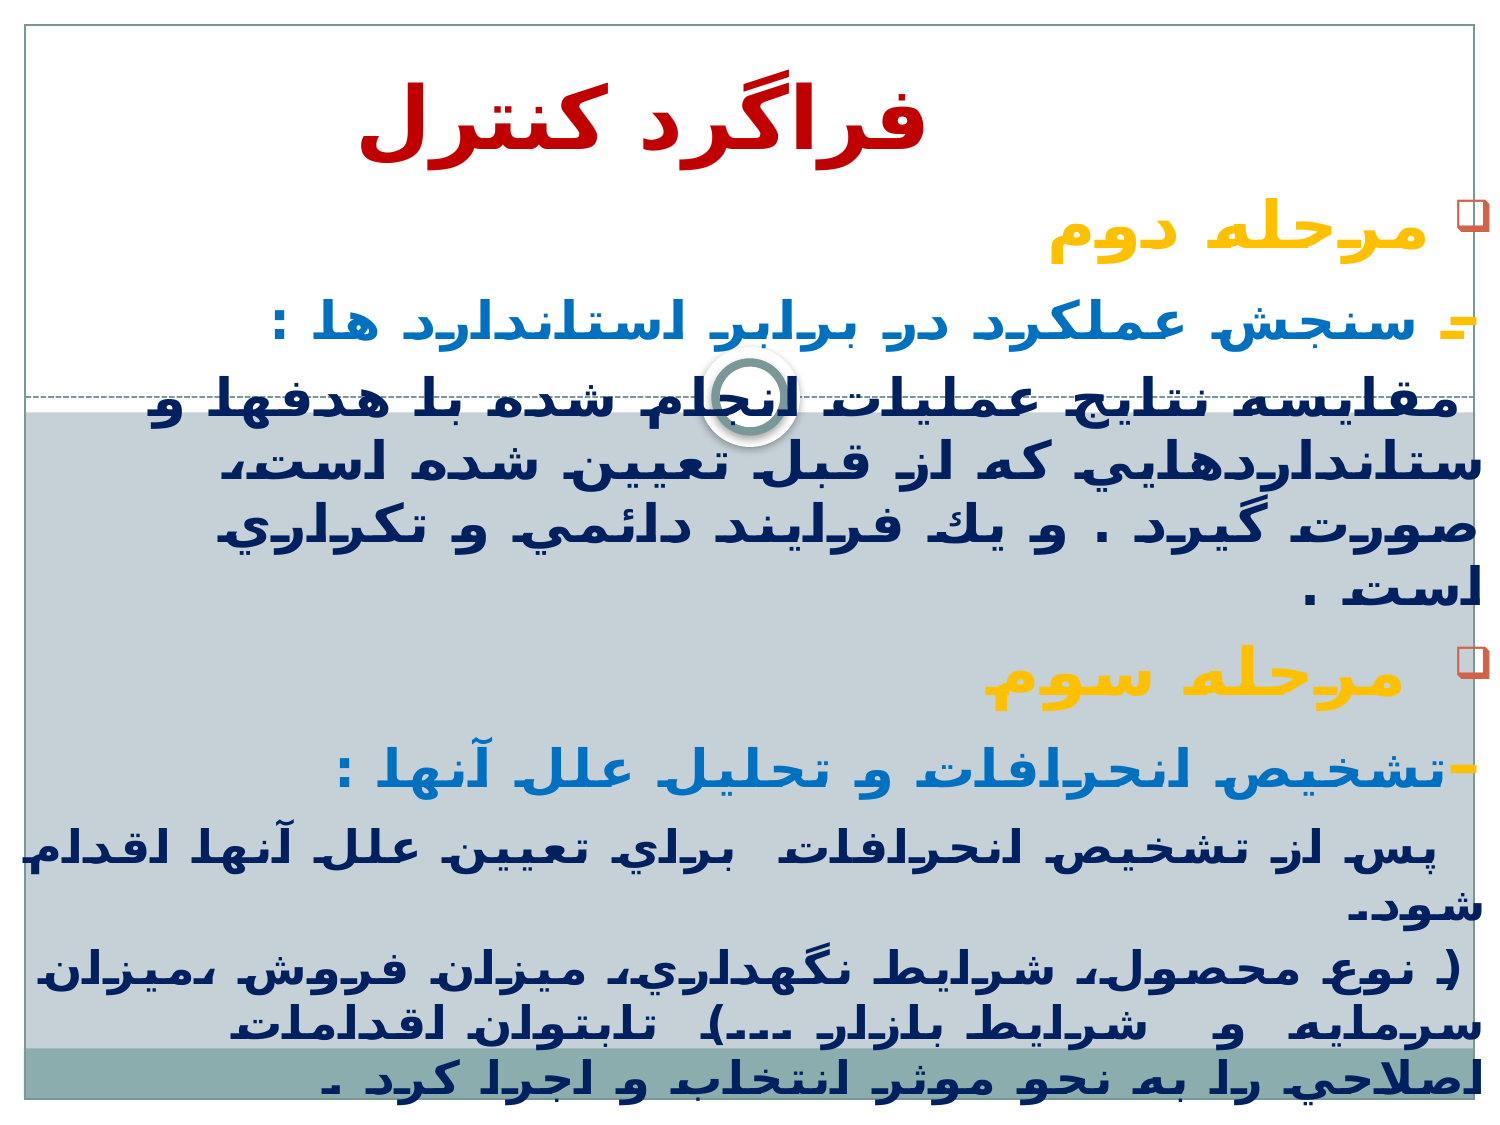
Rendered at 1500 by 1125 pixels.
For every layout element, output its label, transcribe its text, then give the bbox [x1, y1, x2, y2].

title فراگرد كنترل [0, 0, 1500, 175]
subtitle مرحله دوم – سنجش عملكرد در برابر استاندارد ها : مقايسه نتايج عمليات انجام شده با هدفها و ستانداردهايي كه از قبل تعيين شده است، صورت گيرد . و يك فرايند دائمي و تكراري است . مرحله سوم –تشخيص انحرافات و تحليل علل آنها : پس از تشخيص انحرافات براي تعيين علل آنها اقدام شود. ( نوع محصول، شرايط نگهداري، ميزان فروش ،ميزان سرمايه و شرايط بازار ...) تابتوان اقدامات اصلاحي را به نحو موثر انتخاب و اجرا كرد . [0, 175, 1500, 1125]
